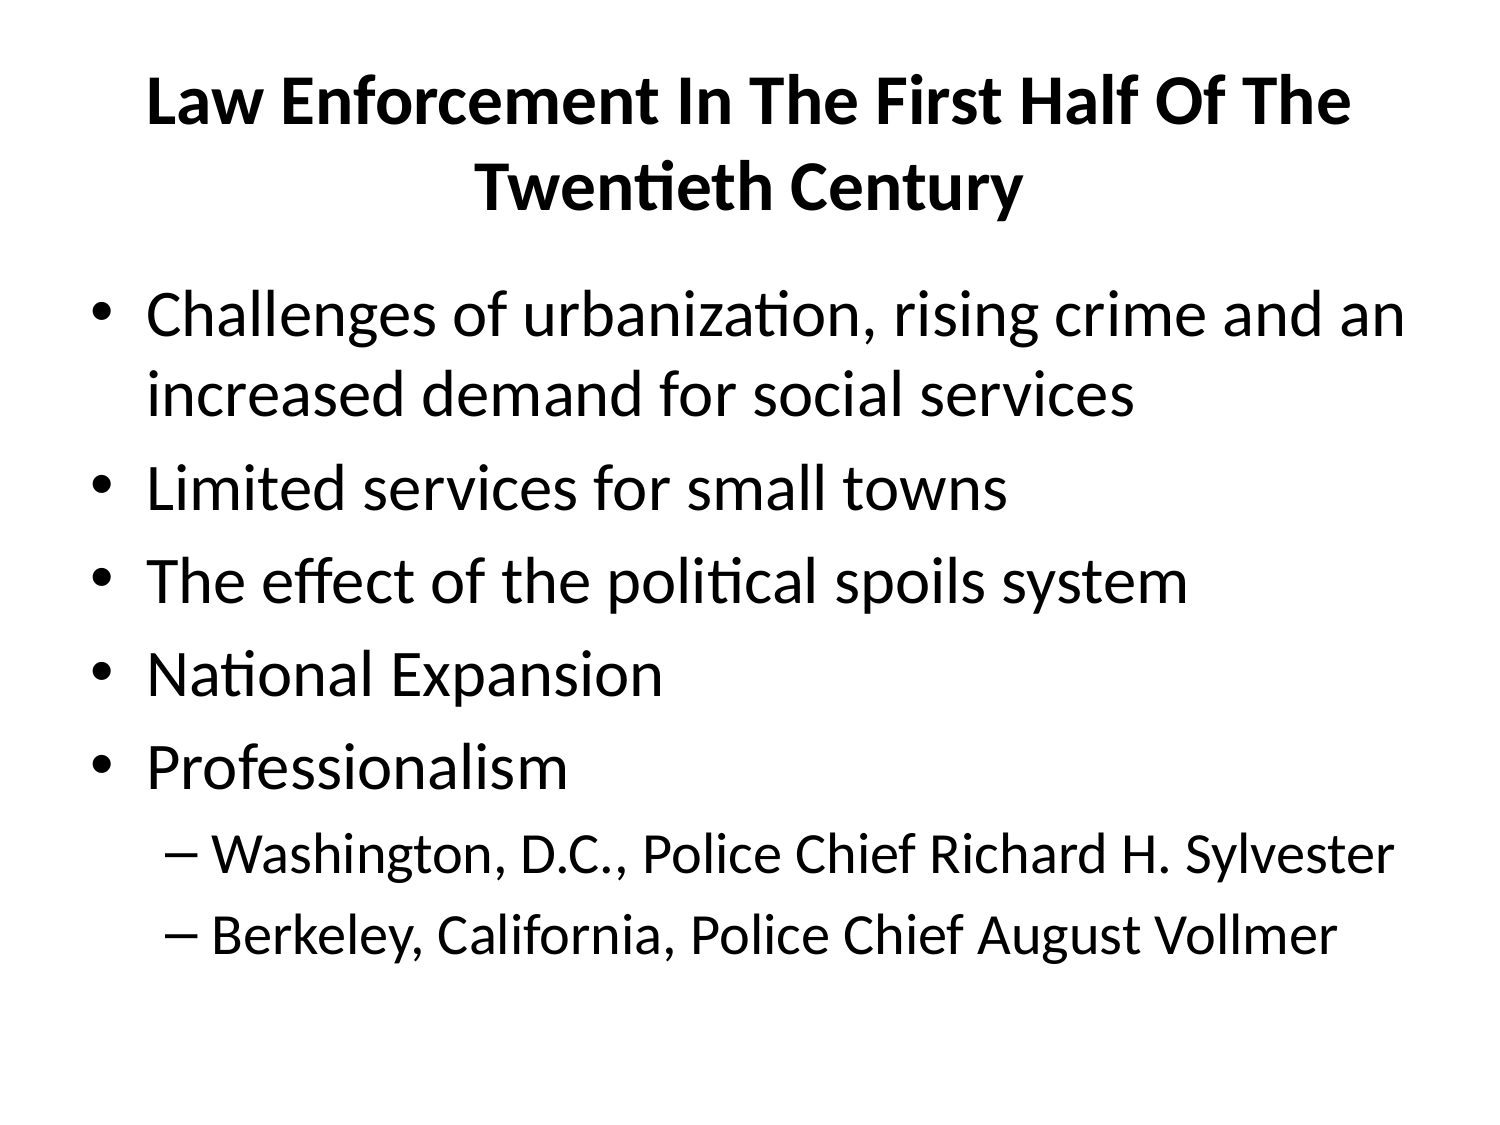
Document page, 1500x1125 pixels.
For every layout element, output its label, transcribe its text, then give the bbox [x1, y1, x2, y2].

list Challenges of urbanization, rising crime and an increased demand for social services Limited services for small towns The effect of the political spoils system National Expansion Professionalism Washington, D.C., Police Chief Richard H. Sylvester Berkeley, California, Police Chief August Vollmer [75, 262, 1425, 1005]
title Law Enforcement In The First Half Of The Twentieth Century [75, 45, 1425, 233]
